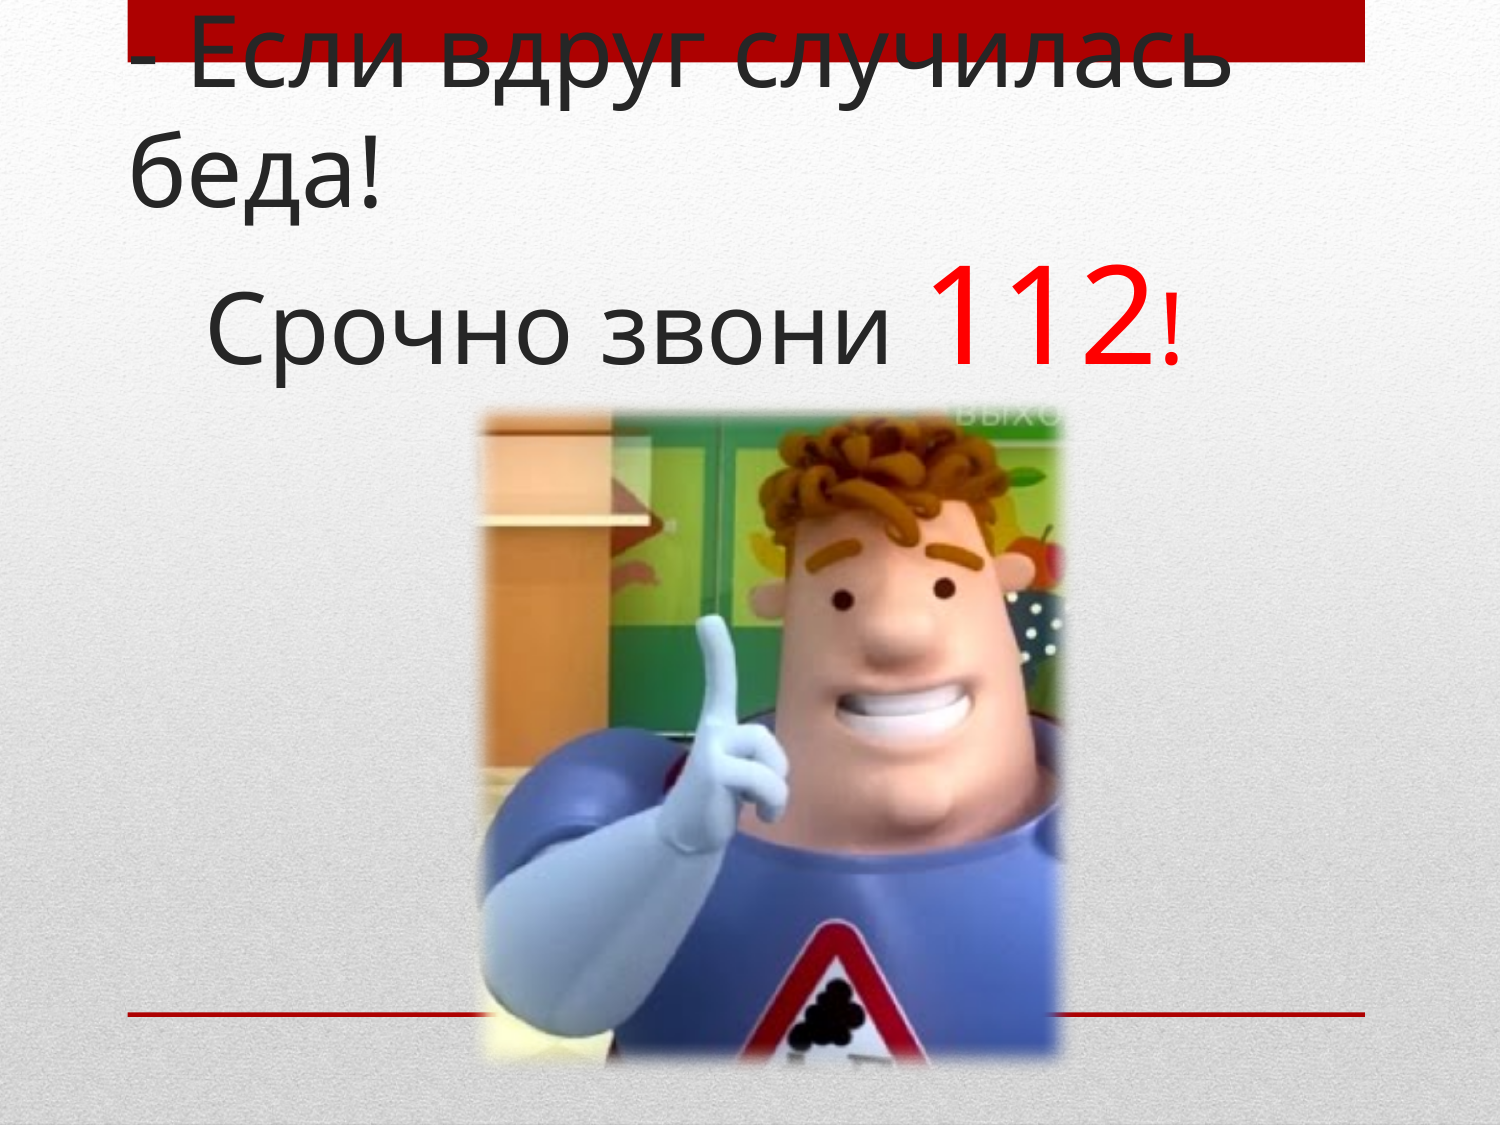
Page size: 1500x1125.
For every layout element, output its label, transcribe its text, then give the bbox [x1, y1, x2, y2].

picture [465, 396, 1077, 1075]
title - Если вдруг случилась беда! Срочно звони 112! [112, 137, 1416, 400]
